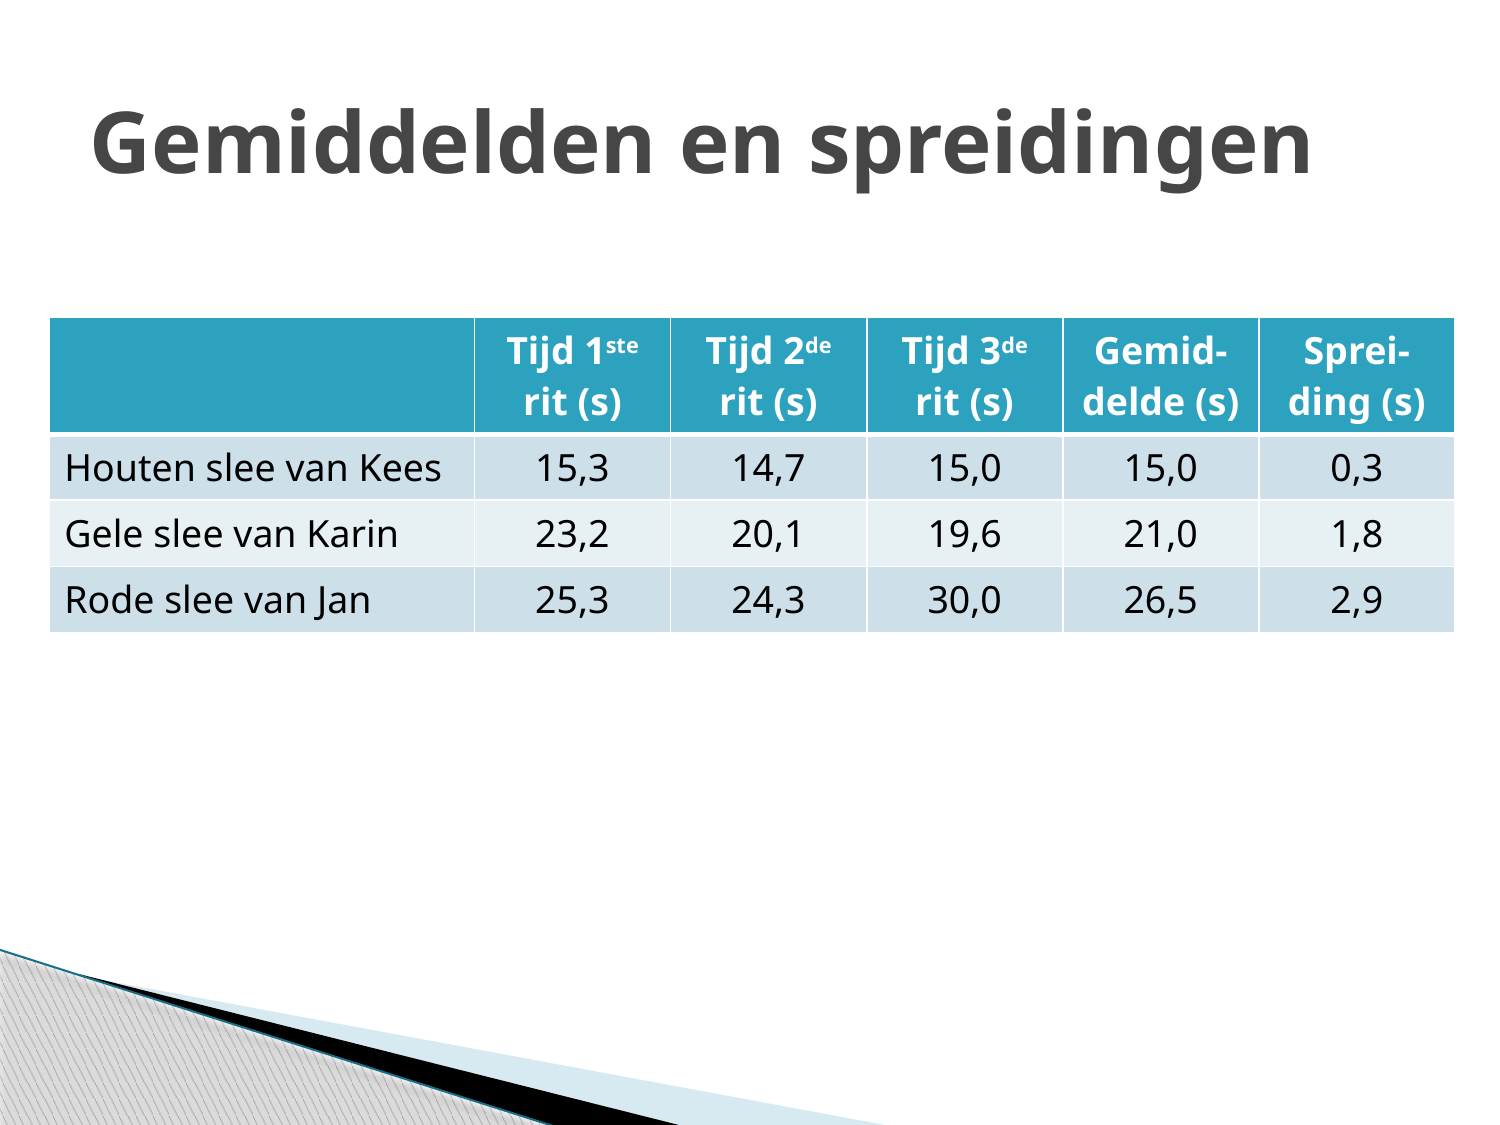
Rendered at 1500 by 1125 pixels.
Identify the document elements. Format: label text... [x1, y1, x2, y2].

table_header Tijd 1ste rit (s) [475, 318, 670, 432]
table_cell 1,8 [1260, 501, 1454, 566]
table_cell 0,3 [1260, 437, 1454, 499]
table_cell Rode slee van Jan [50, 567, 474, 632]
table_cell 21,0 [1064, 501, 1258, 566]
table_cell 2,9 [1260, 567, 1454, 632]
table_cell 25,3 [475, 567, 670, 632]
table_cell 14,7 [671, 437, 866, 499]
table_cell 30,0 [868, 567, 1062, 632]
table_header Tijd 3de rit (s) [868, 318, 1062, 432]
table_cell Houten slee van Kees [50, 437, 474, 499]
table_header Tijd 2de rit (s) [671, 318, 866, 432]
table_cell 23,2 [475, 501, 670, 566]
table_cell 19,6 [868, 501, 1062, 566]
table_header [50, 318, 474, 432]
table_cell 15,0 [1064, 437, 1258, 499]
table_header Sprei-ding (s) [1260, 318, 1454, 432]
table_cell 15,3 [475, 437, 670, 499]
table_cell 26,5 [1064, 567, 1258, 632]
title Gemiddelden en spreidingen [75, 45, 1425, 233]
table_cell 15,0 [868, 437, 1062, 499]
table_cell 24,3 [671, 567, 866, 632]
table_cell 20,1 [671, 501, 866, 566]
table_cell Gele slee van Karin [50, 501, 474, 566]
table_header Gemid-delde (s) [1064, 318, 1258, 432]
